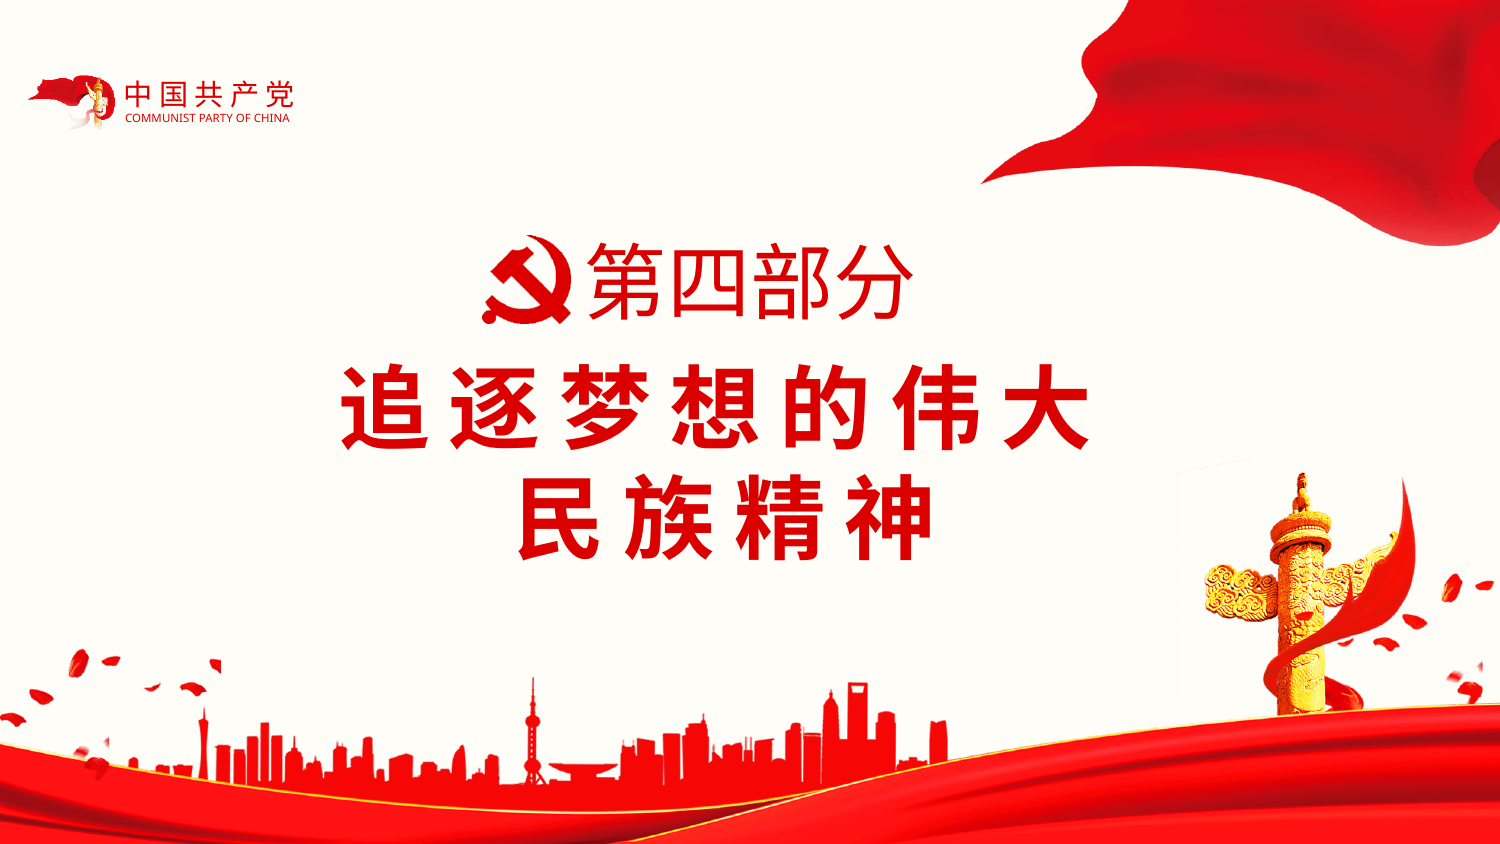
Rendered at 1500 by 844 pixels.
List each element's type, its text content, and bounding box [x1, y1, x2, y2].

text_box 追逐梦想的伟大民族精神 [312, 361, 1138, 458]
picture [962, 0, 1500, 279]
picture [482, 235, 571, 324]
text_box 第四部分 [563, 222, 938, 338]
picture [0, 458, 1500, 844]
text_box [24, 69, 315, 134]
